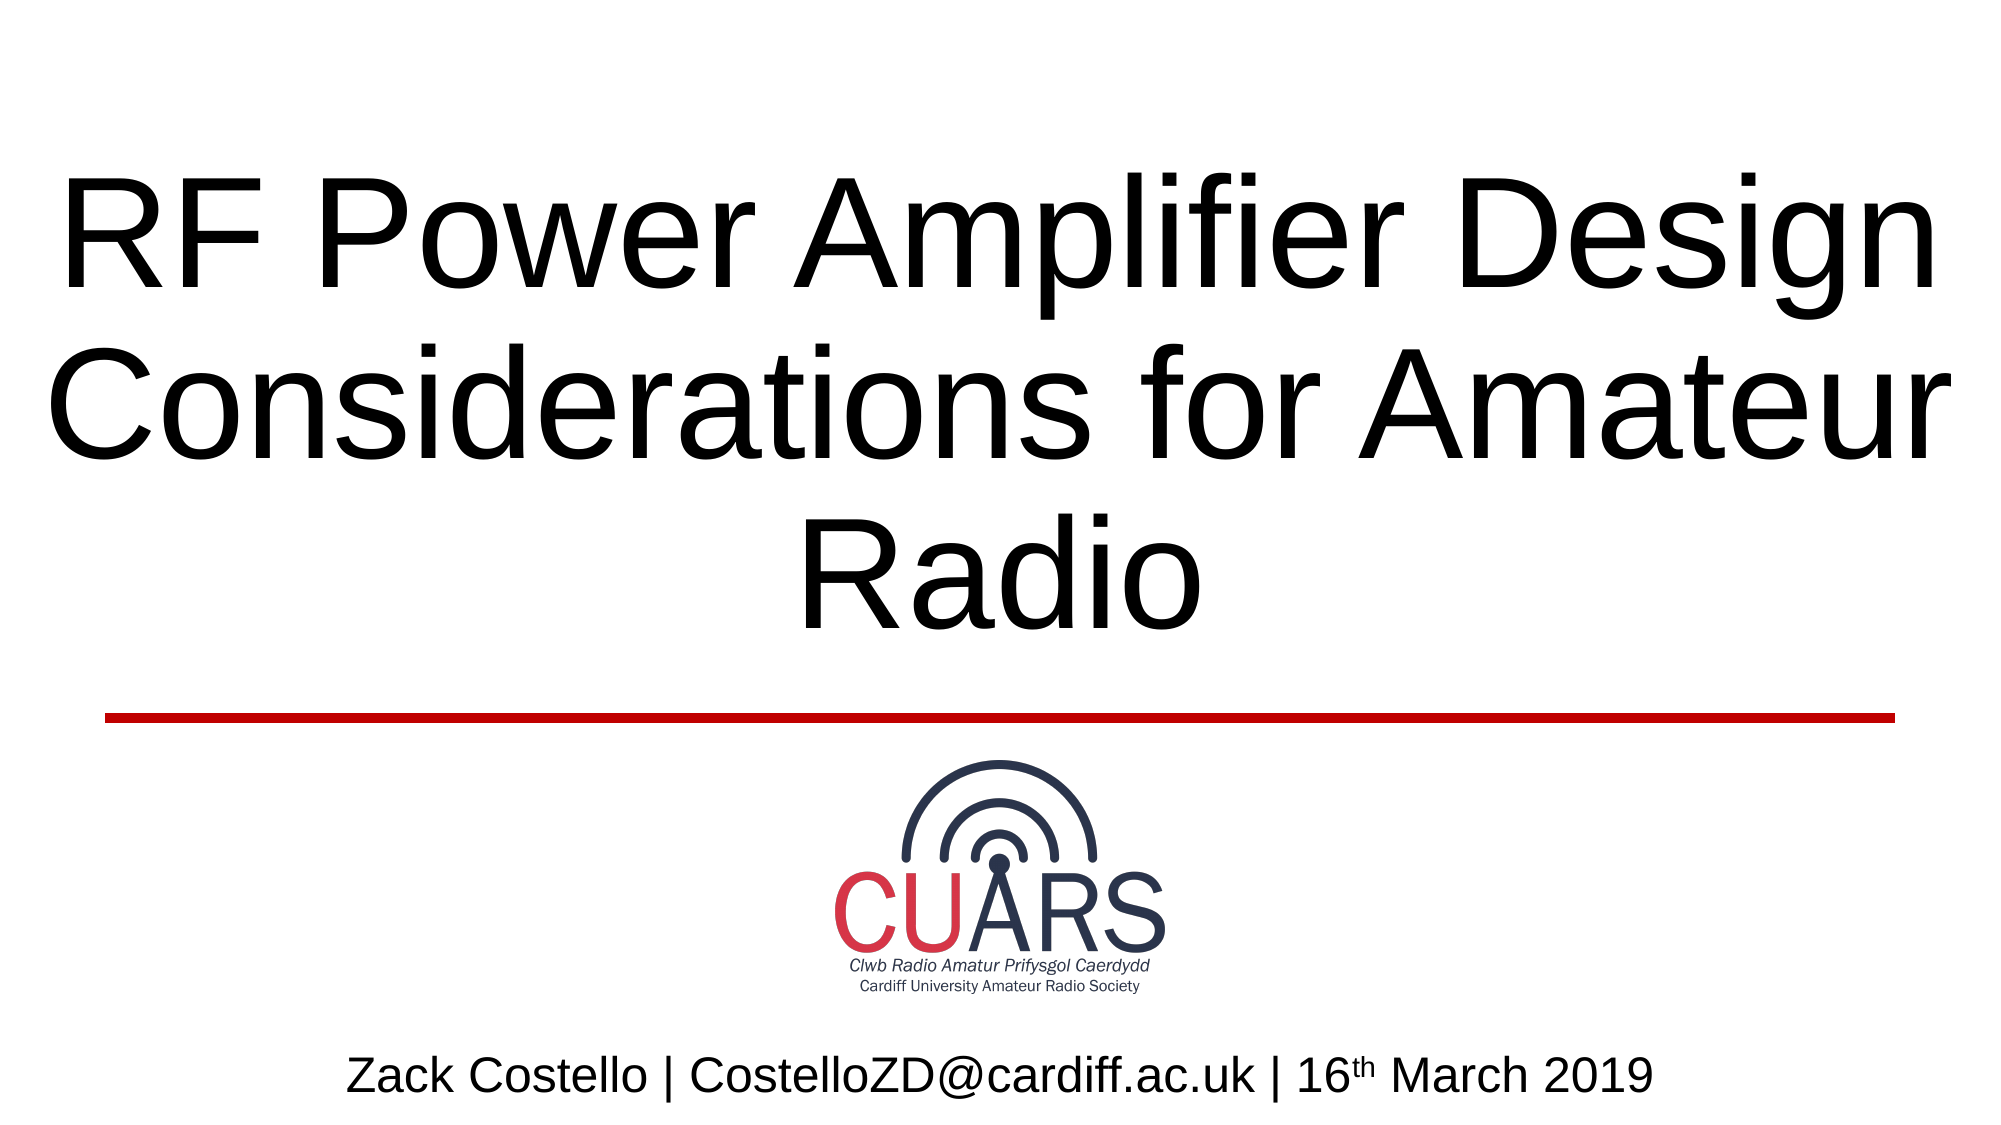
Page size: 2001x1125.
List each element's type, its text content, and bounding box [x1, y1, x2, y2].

text_box Zack Costello | CostelloZD@cardiff.ac.uk | 16th March 2019 [0, 1035, 2000, 1111]
picture [835, 760, 1165, 994]
title RF Power Amplifier Design Considerations for Amateur Radio [0, 137, 2000, 677]
